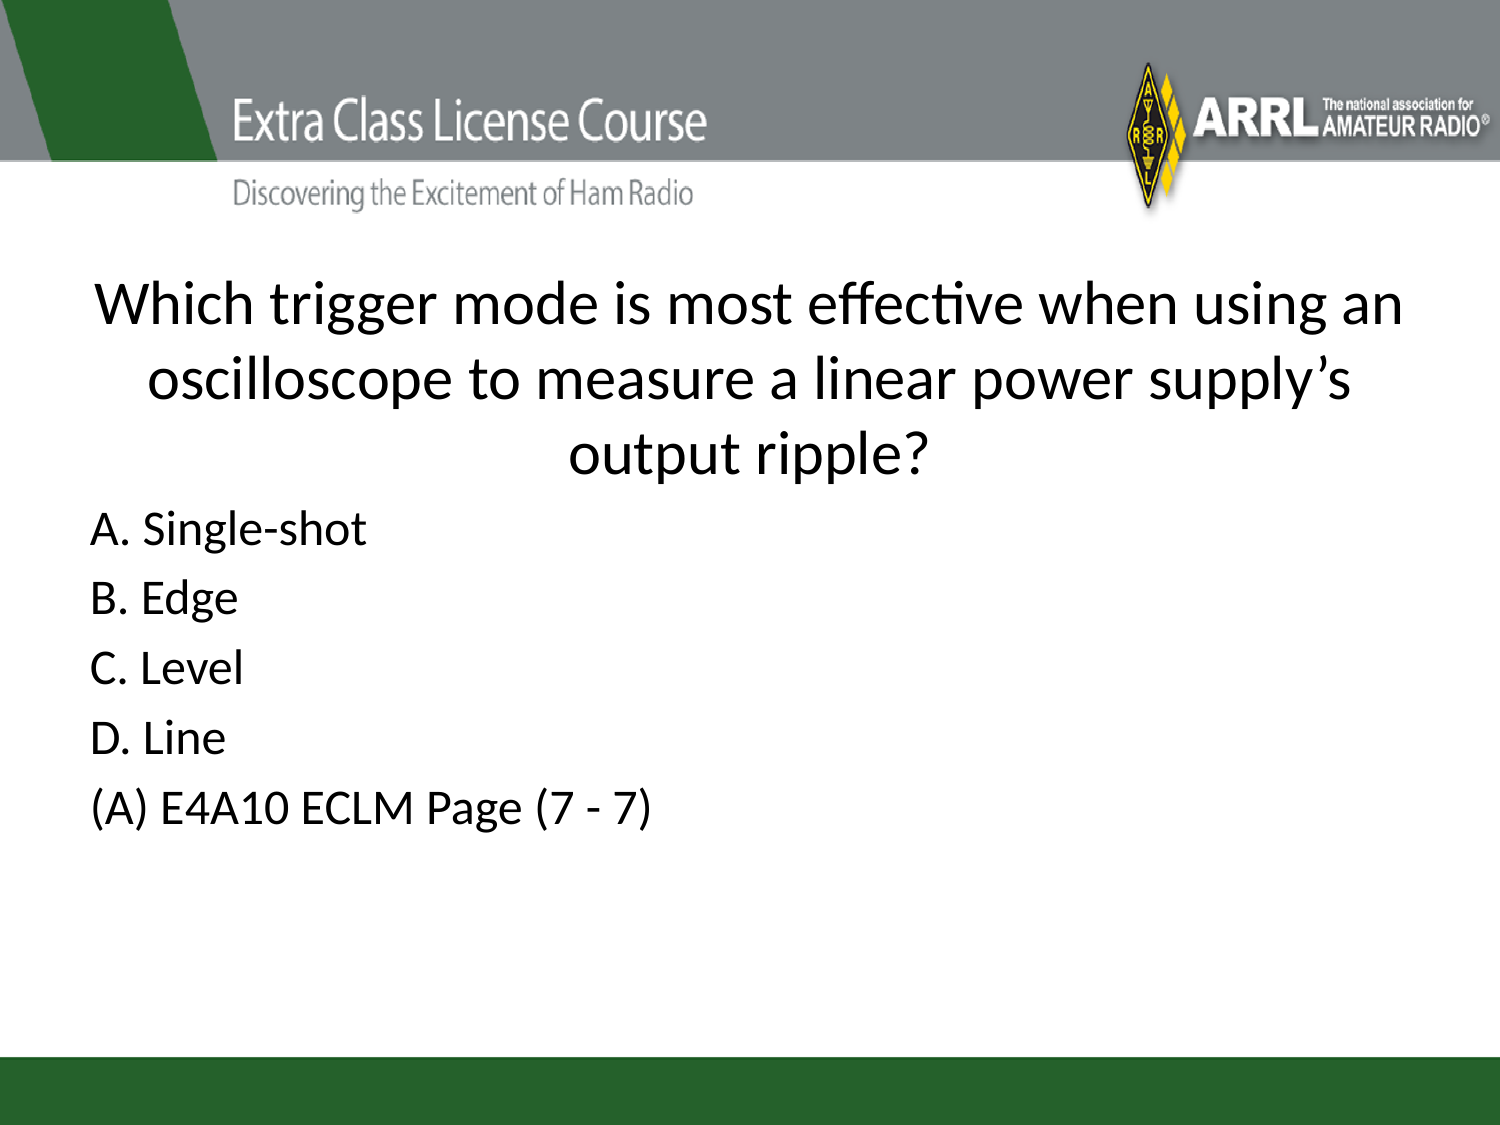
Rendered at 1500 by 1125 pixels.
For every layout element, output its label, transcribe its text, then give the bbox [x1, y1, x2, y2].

picture [0, 0, 1500, 1125]
title Which trigger mode is most effective when using an oscilloscope to measure a linear power supply’s output ripple? [75, 254, 1425, 435]
list A. Single-shot B. Edge C. Level D. Line (A) E4A10 ECLM Page (7 - 7) [75, 487, 1425, 1005]
